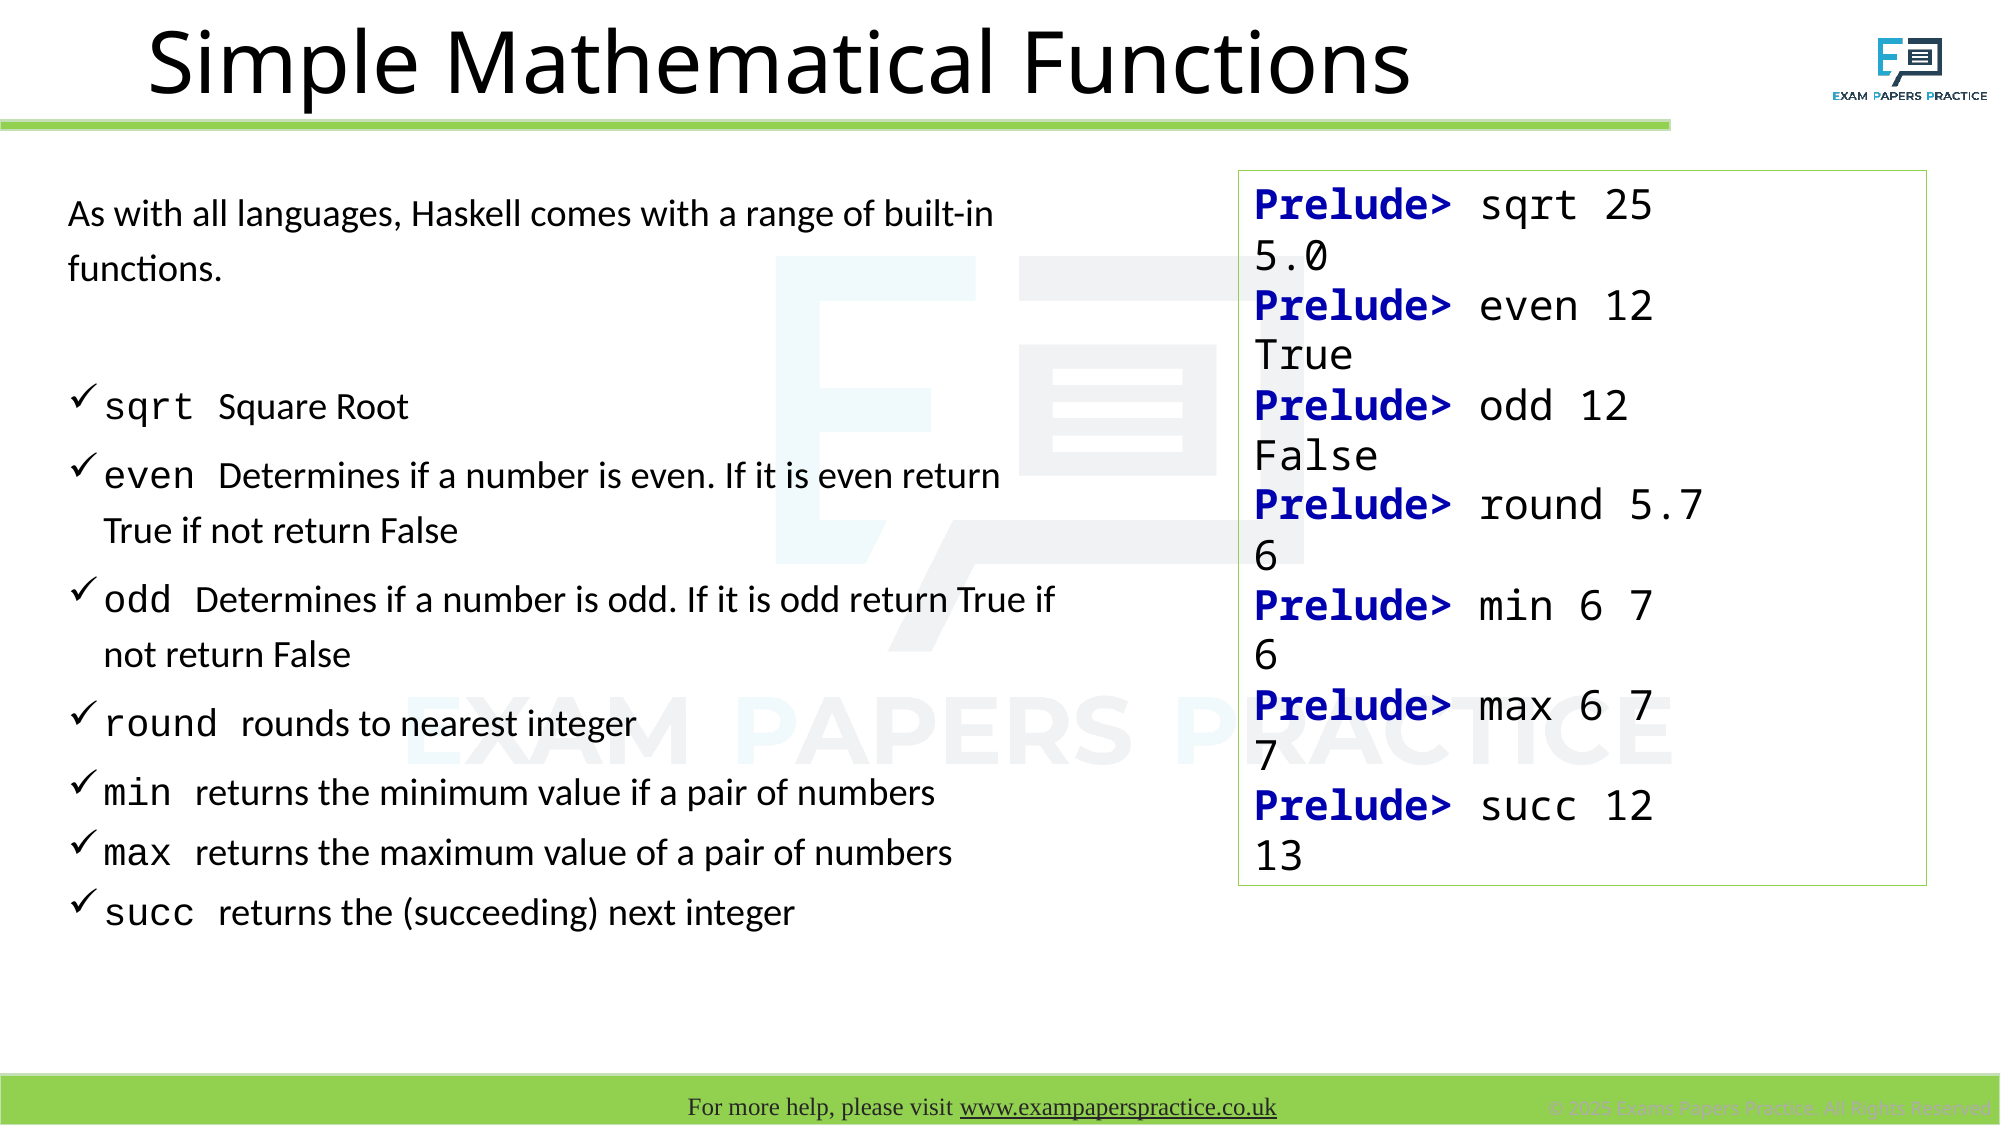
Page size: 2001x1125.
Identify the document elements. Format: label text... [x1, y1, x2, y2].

title Simple Mathematical Functions [132, 11, 1858, 121]
text_box Prelude> sqrt 25 5.0 Prelude> even 12 True Prelude> odd 12 False Prelude> round 5.7 6 Prelude> min 6 7 6 Prelude> max 6 7 7 Prelude> succ 12 13 [1238, 170, 1927, 886]
list As with all languages, Haskell comes with a range of built-in functions. sqrt Square Root even Determines if a number is even. If it is even return True if not return False odd Determines if a number is odd. If it is odd return True if not return False round rounds to nearest integer min returns the minimum value if a pair of numbers max returns the maximum value of a pair of numbers succ returns the (succeeding) next integer [52, 170, 1088, 950]
